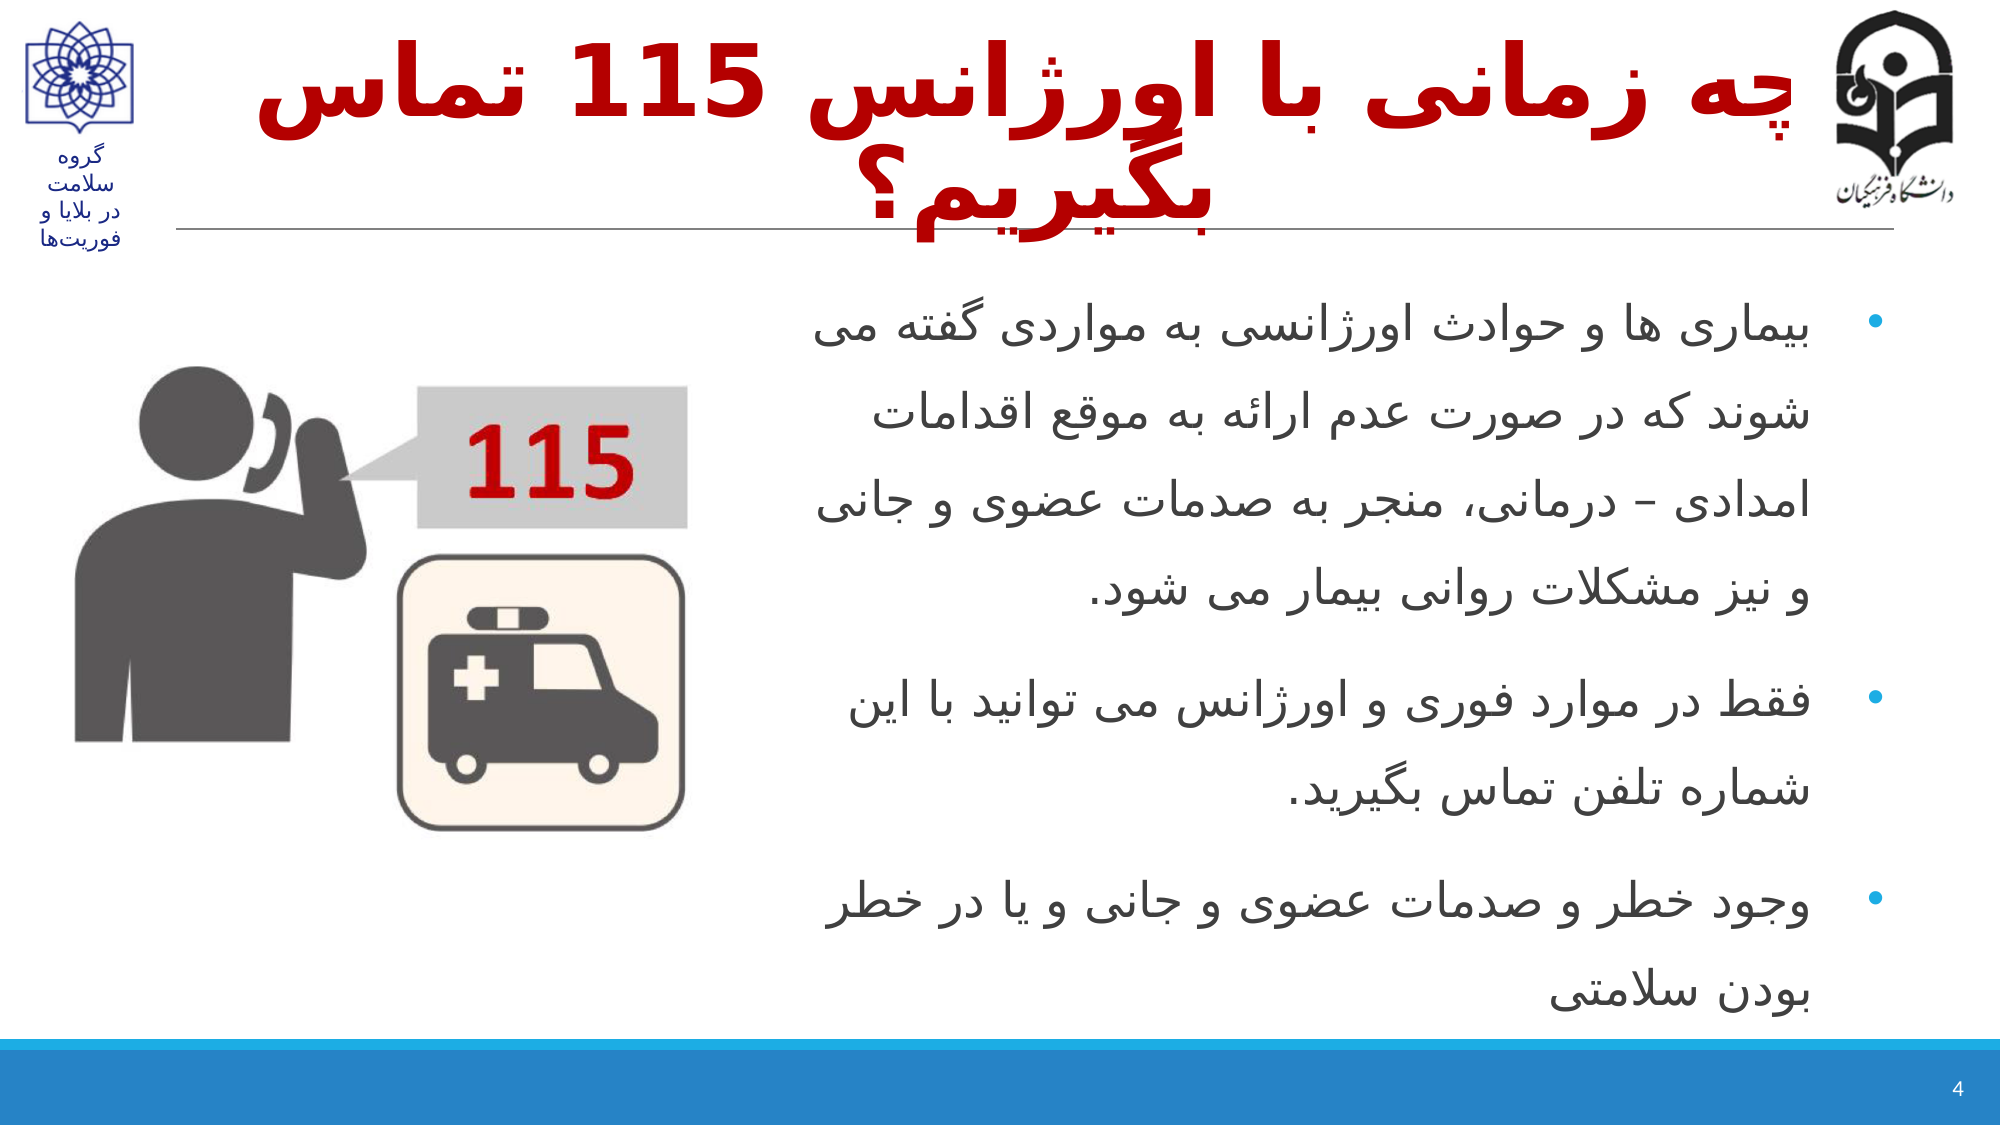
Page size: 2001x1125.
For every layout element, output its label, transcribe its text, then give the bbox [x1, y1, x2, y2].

slide_number 4 [1910, 1054, 1980, 1120]
picture [1790, 6, 1999, 215]
picture [21, 18, 140, 137]
list بیماری ها و حوادث اورژانسی به مواردی گفته می شوند که در صورت عدم ارائه به موقع اقدامات امدادی – درمانی، منجر به صدمات عضوی و جانی و نیز مشکلات روانی بیمار می شود. فقط در موارد فوری و اورژانس می توانید با این شماره تلفن تماس بگیرید. وجود خطر و صدمات عضوی و جانی و یا در خطر بودن سلامتی [799, 254, 1895, 1034]
picture [24, 320, 749, 888]
title چه زمانی با اورژانس 115 تماس بگیریم؟ [177, 47, 1895, 227]
